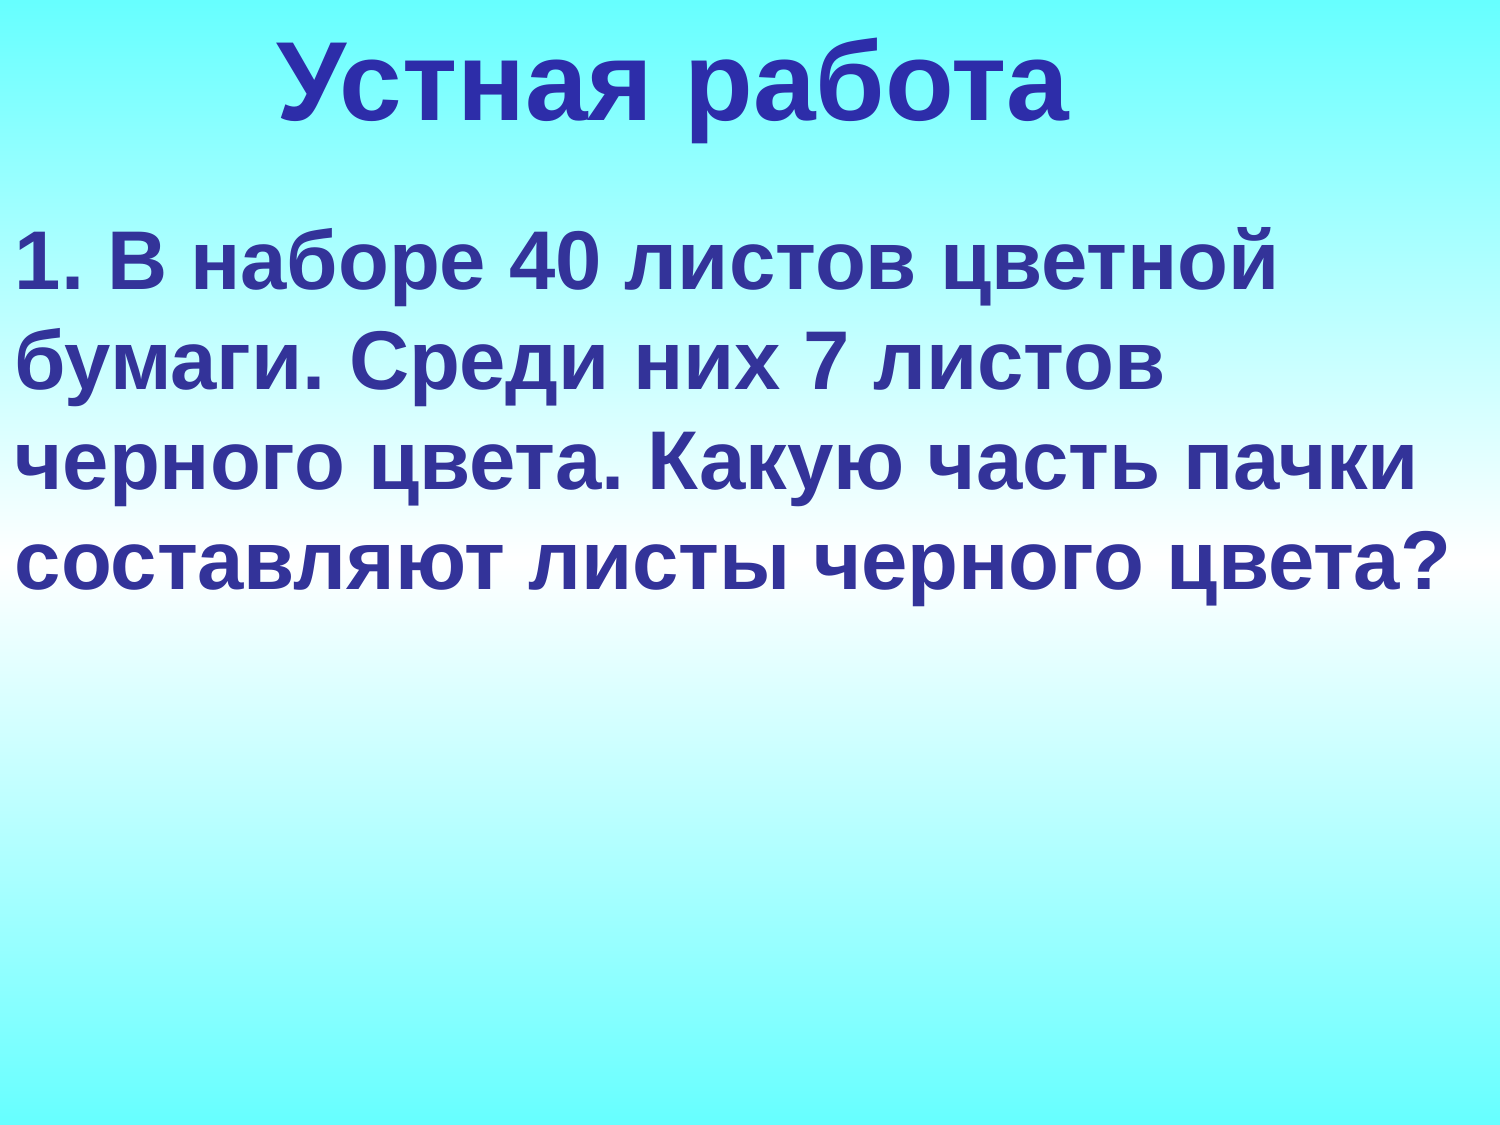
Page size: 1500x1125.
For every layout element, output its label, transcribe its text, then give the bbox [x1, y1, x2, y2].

text_box Устная работа [261, 0, 1085, 150]
text_box 1. В наборе 40 листов цветной бумаги. Среди них 7 листов черного цвета. Какую часть пачки составляют листы черного цвета? [0, 199, 1500, 614]
